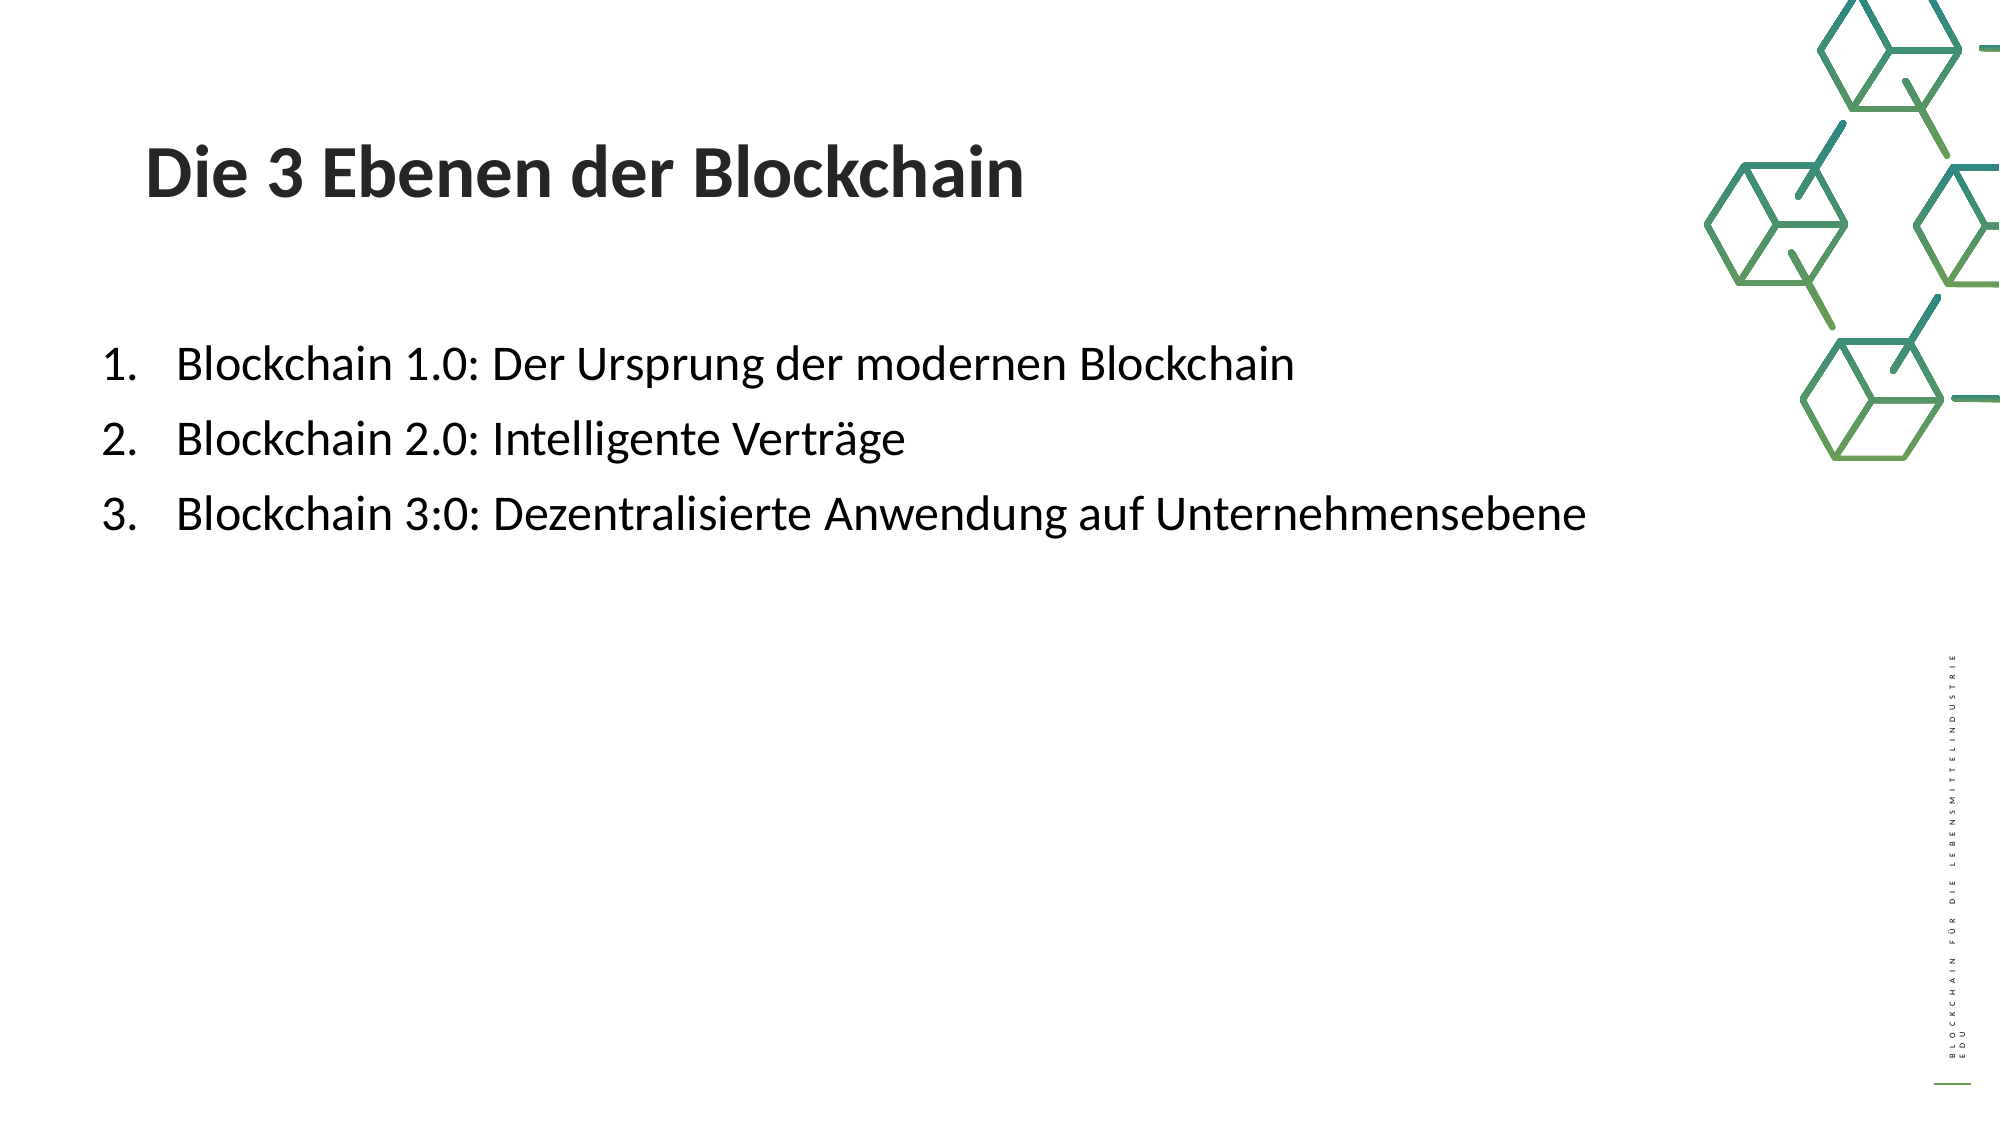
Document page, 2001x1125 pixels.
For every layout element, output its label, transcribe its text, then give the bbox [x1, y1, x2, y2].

list Die 3 Ebenen der Blockchain [130, 124, 1704, 337]
list Blockchain 1.0: Der Ursprung der modernen Blockchain Blockchain 2.0: Intelligente Verträge Blockchain 3:0: Dezentralisierte Anwendung auf Unternehmensebene [86, 329, 1825, 1100]
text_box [1704, 0, 2000, 461]
